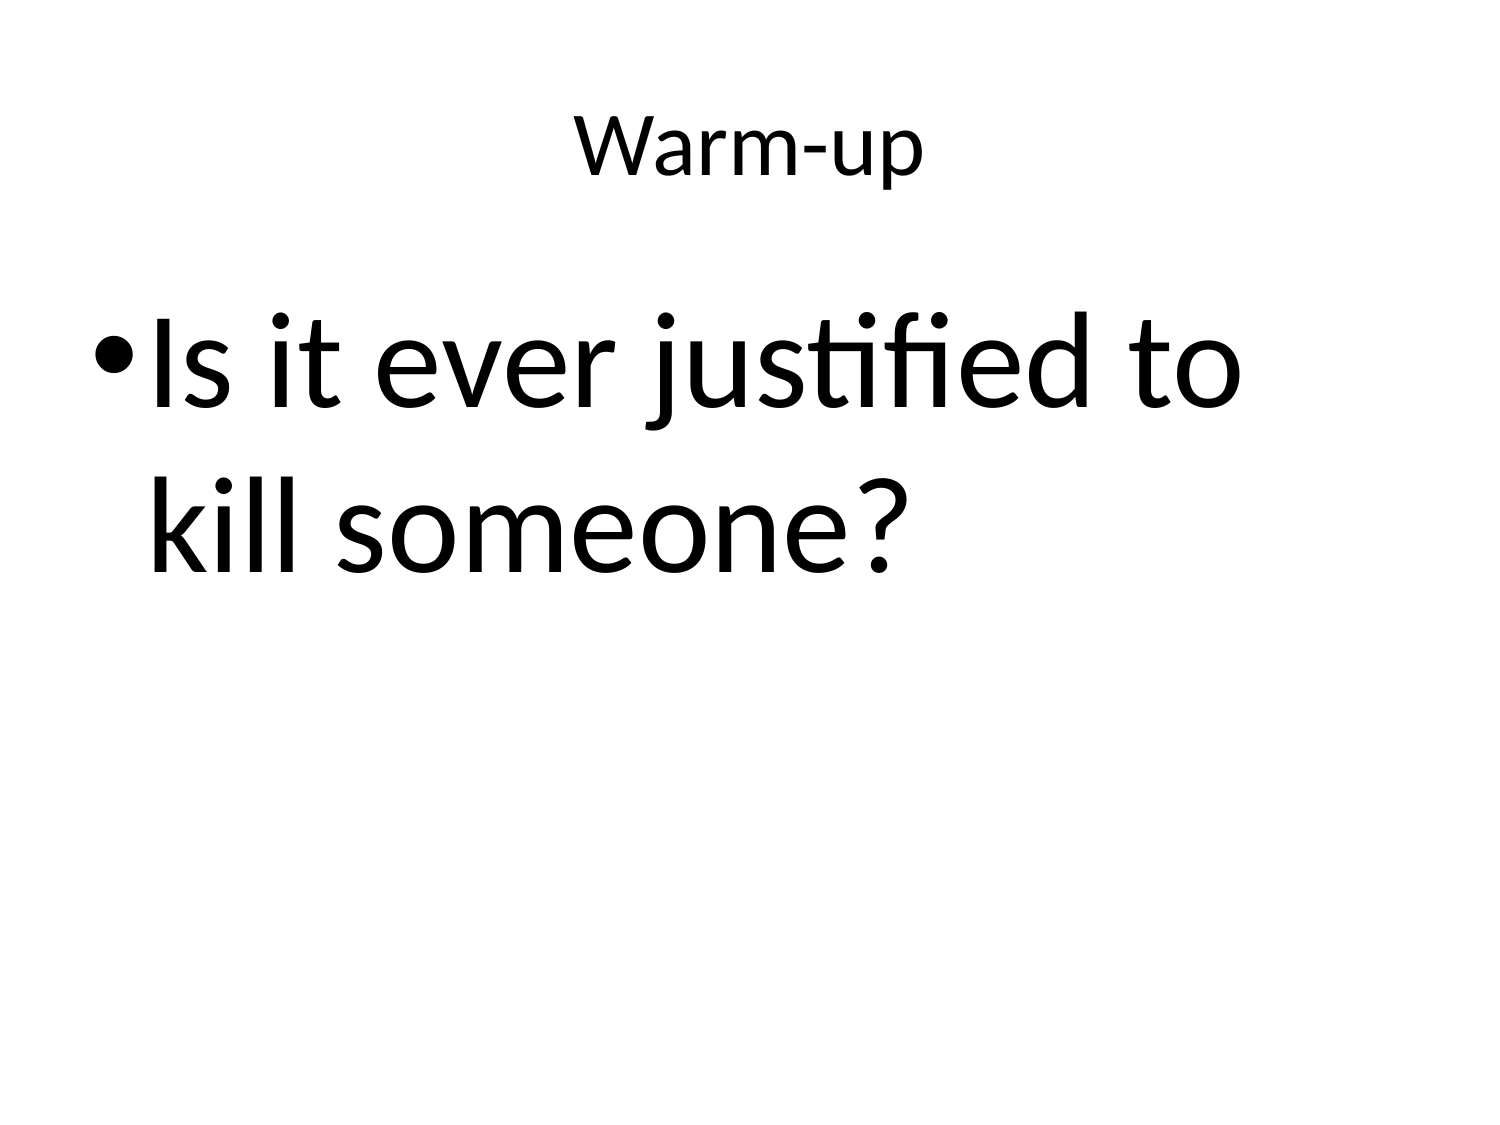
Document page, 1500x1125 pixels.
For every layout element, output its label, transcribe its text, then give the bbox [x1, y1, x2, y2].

title Warm-up [75, 45, 1425, 233]
list Is it ever justified to kill someone? [75, 262, 1425, 1005]
